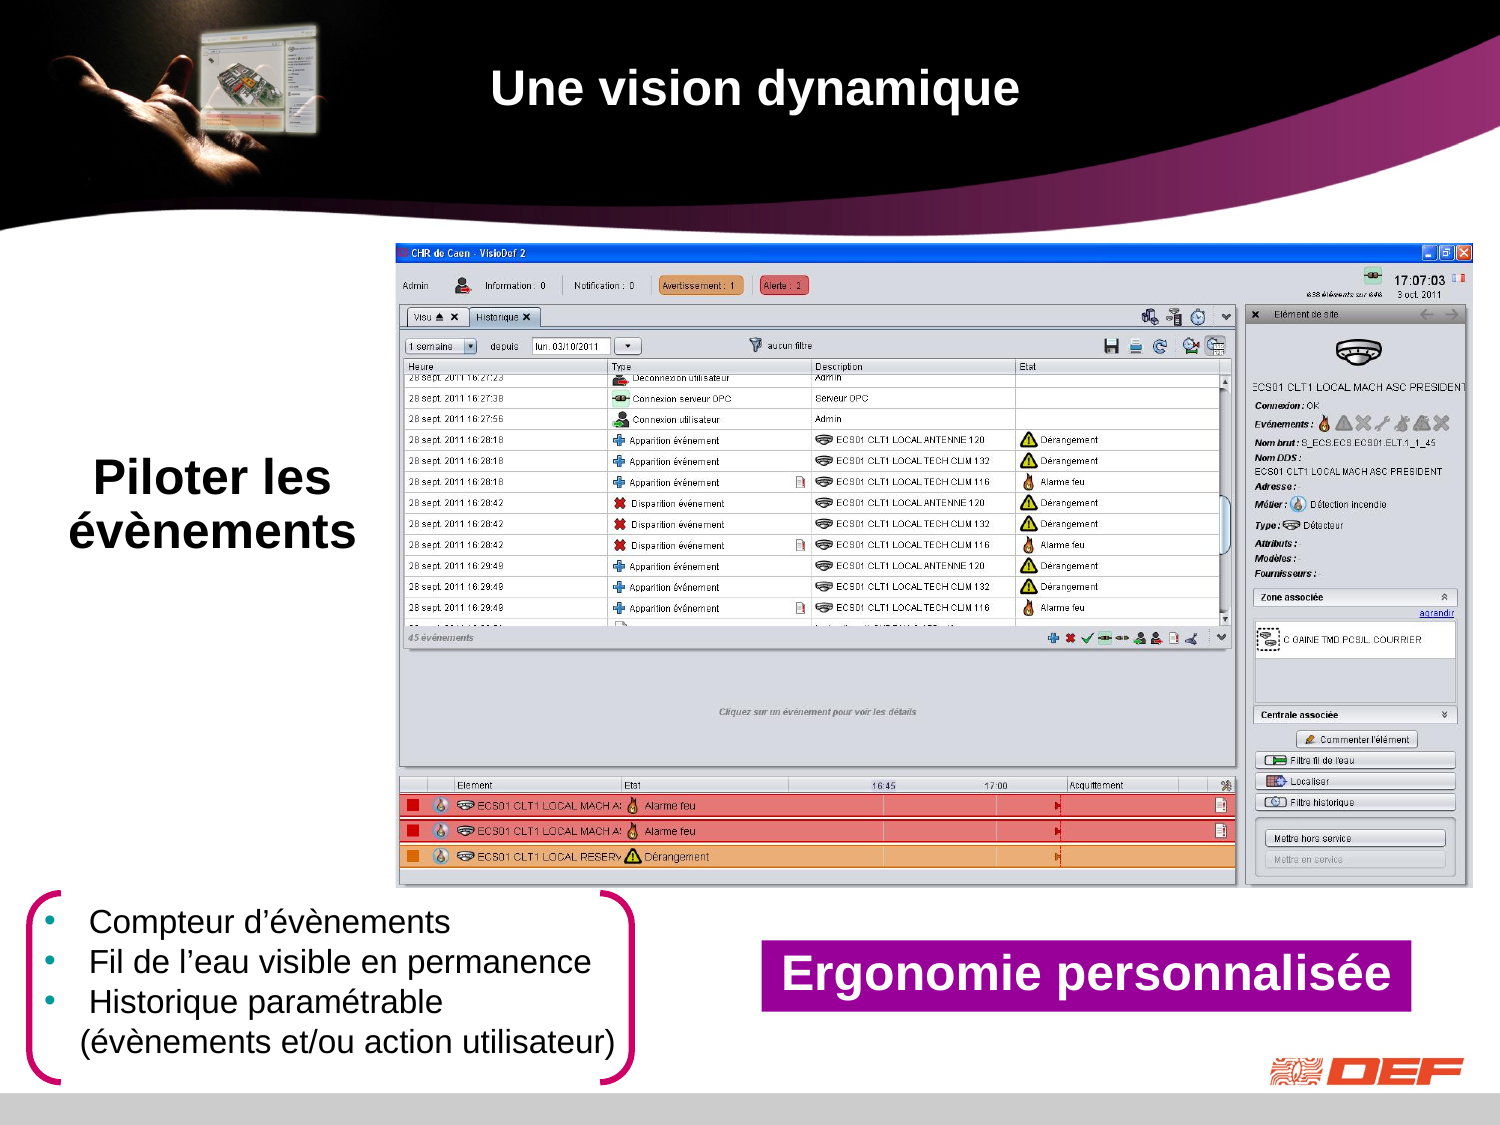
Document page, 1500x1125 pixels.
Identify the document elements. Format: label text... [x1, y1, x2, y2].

text_box Ergonomie personnalisée [761, 940, 1412, 1012]
text_box Compteur d’évènements Fil de l’eau visible en permanence Historique paramétrable (évènements et/ou action utilisateur) [29, 893, 632, 1094]
text_box Piloter les évènements [41, 444, 384, 598]
text_box Une vision dynamique [430, 54, 1117, 138]
picture [0, 0, 1500, 1125]
